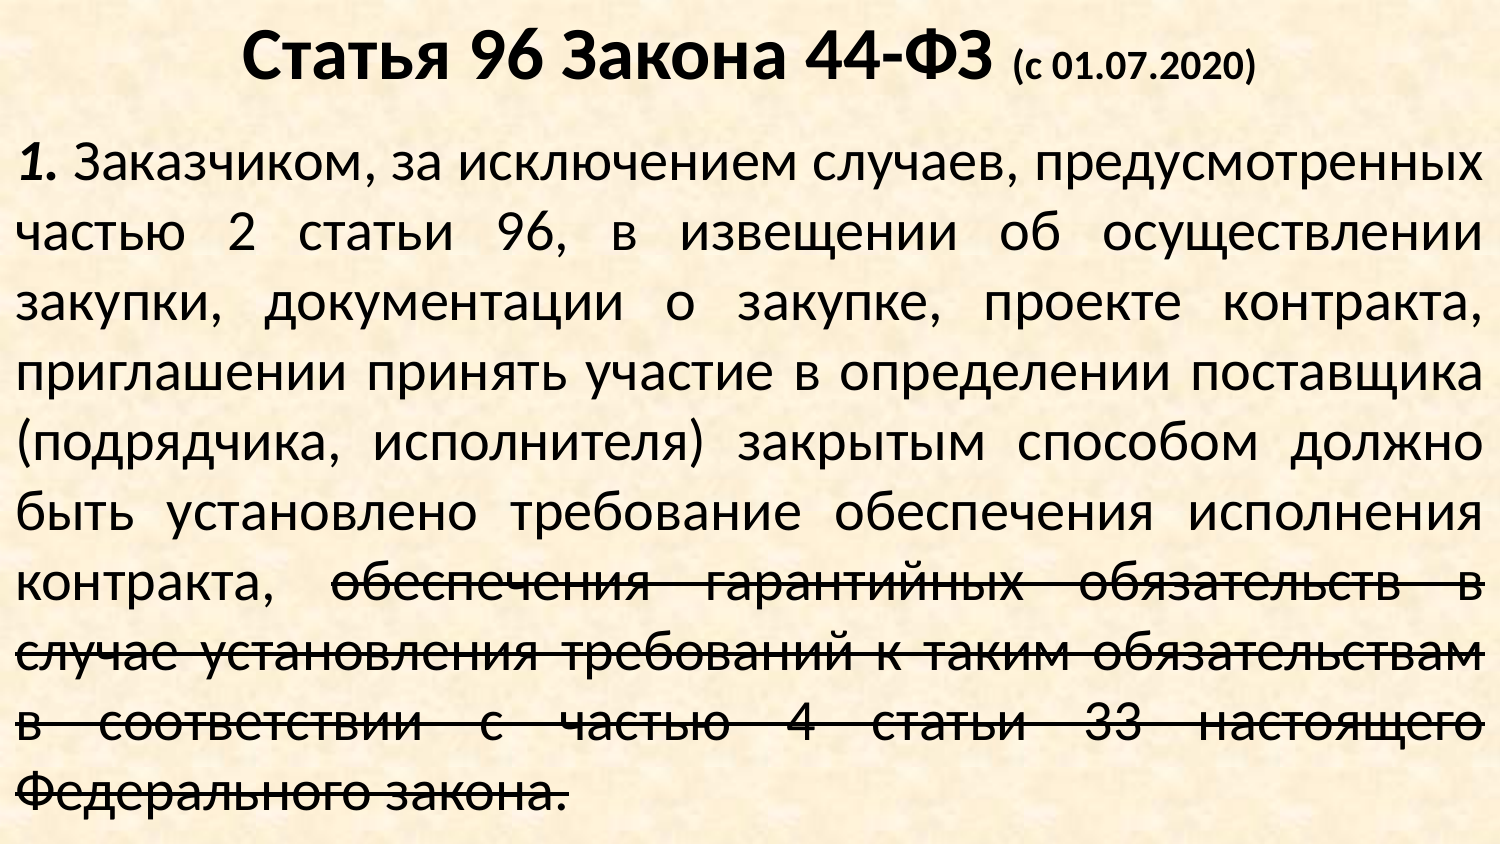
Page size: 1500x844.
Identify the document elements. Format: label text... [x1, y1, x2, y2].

text_box Статья 96 Закона 44-ФЗ (с 01.07.2020) [0, 0, 1500, 115]
list 1. Заказчиком, за исключением случаев, предусмотренных частью 2 статьи 96, в извещении об осуществлении закупки, документации о закупке, проекте контракта, приглашении принять участие в определении поставщика (подрядчика, исполнителя) закрытым способом должно быть установлено требование обеспечения исполнения контракта, обеспечения гарантийных обязательств в случае установления требований к таким обязательствам в соответствии с частью 4 статьи 33 настоящего Федерального закона. [0, 115, 1500, 844]
